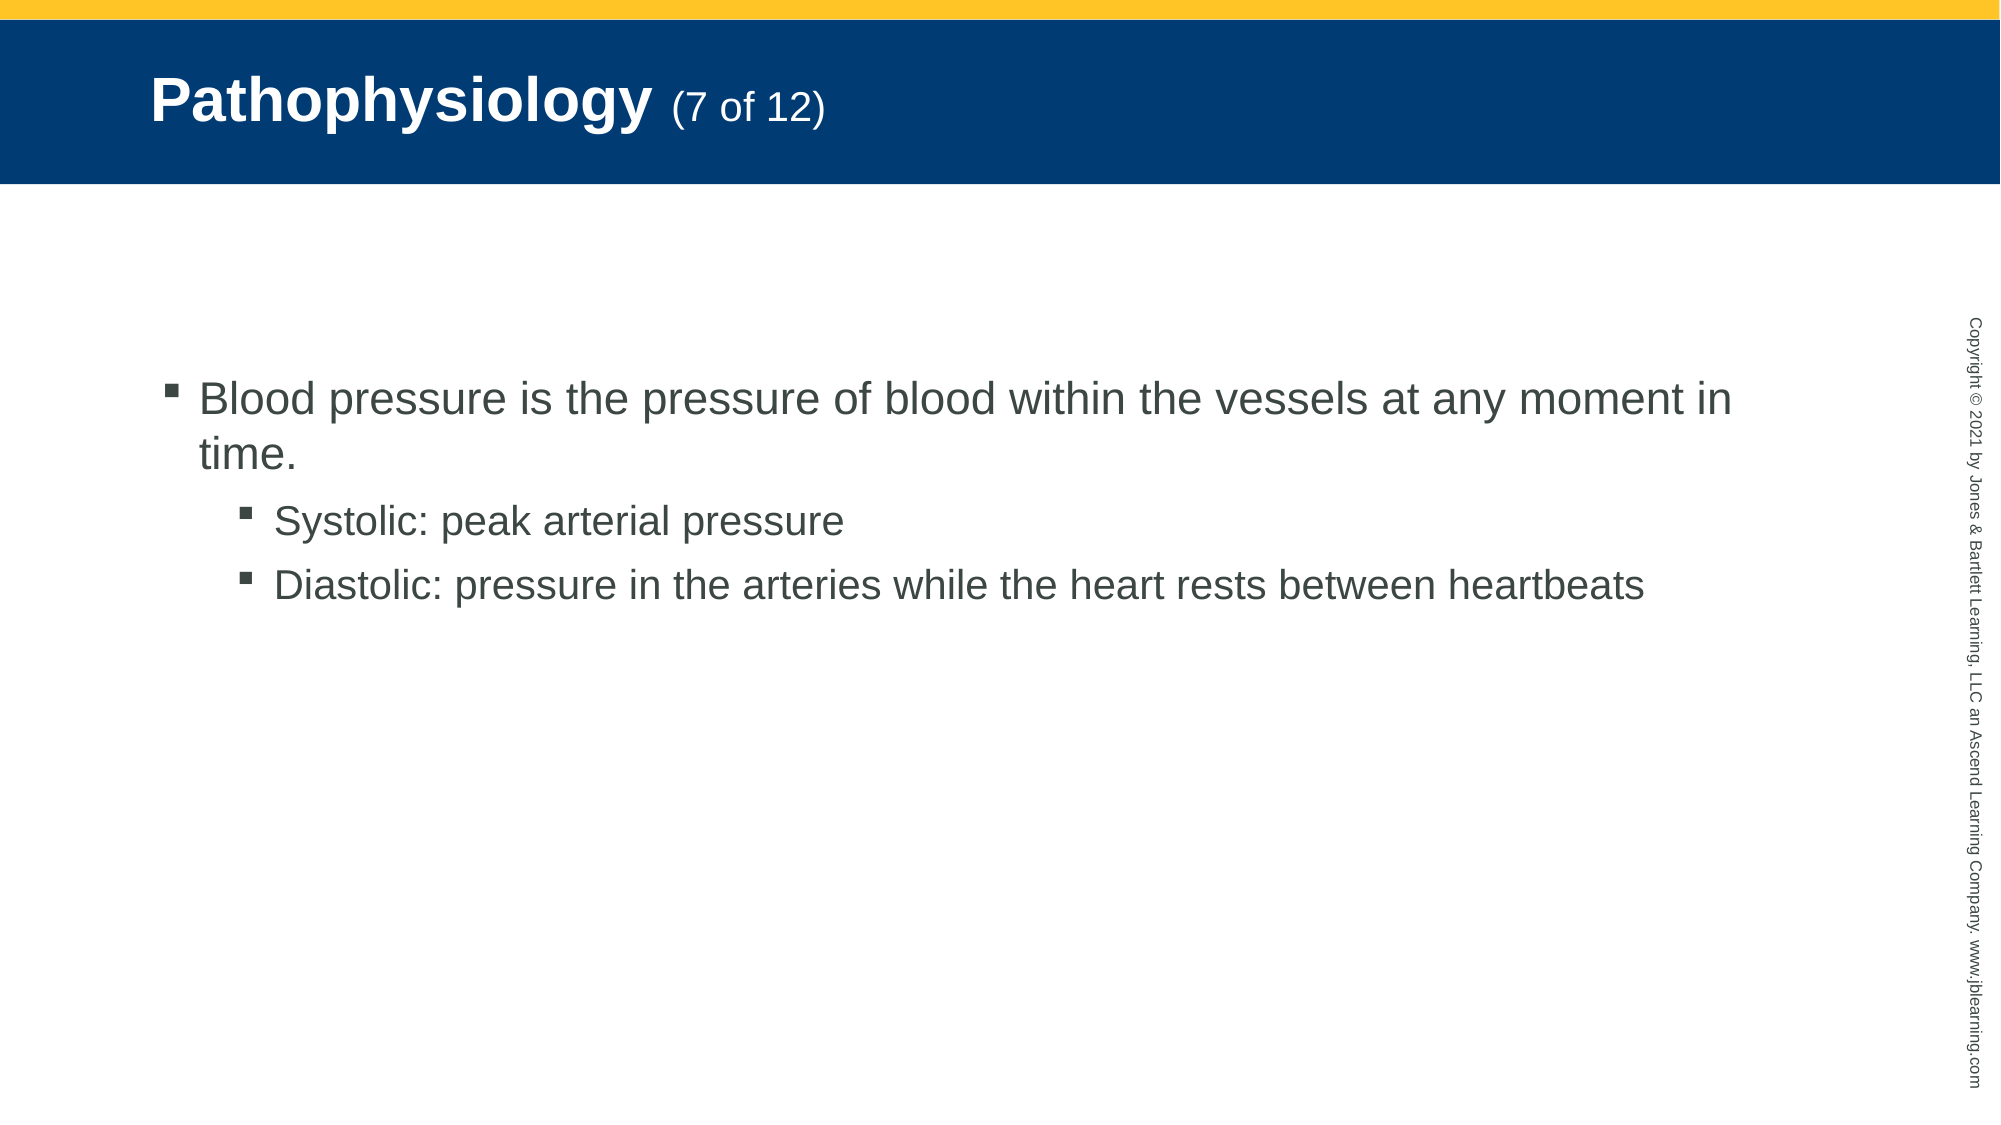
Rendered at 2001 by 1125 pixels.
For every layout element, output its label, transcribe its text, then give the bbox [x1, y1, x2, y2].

list Blood pressure is the pressure of blood within the vessels at any moment in time. Systolic: peak arterial pressure Diastolic: pressure in the arteries while the heart rests between heartbeats [146, 361, 1859, 1016]
title Pathophysiology (7 of 12) [0, 19, 2000, 185]
